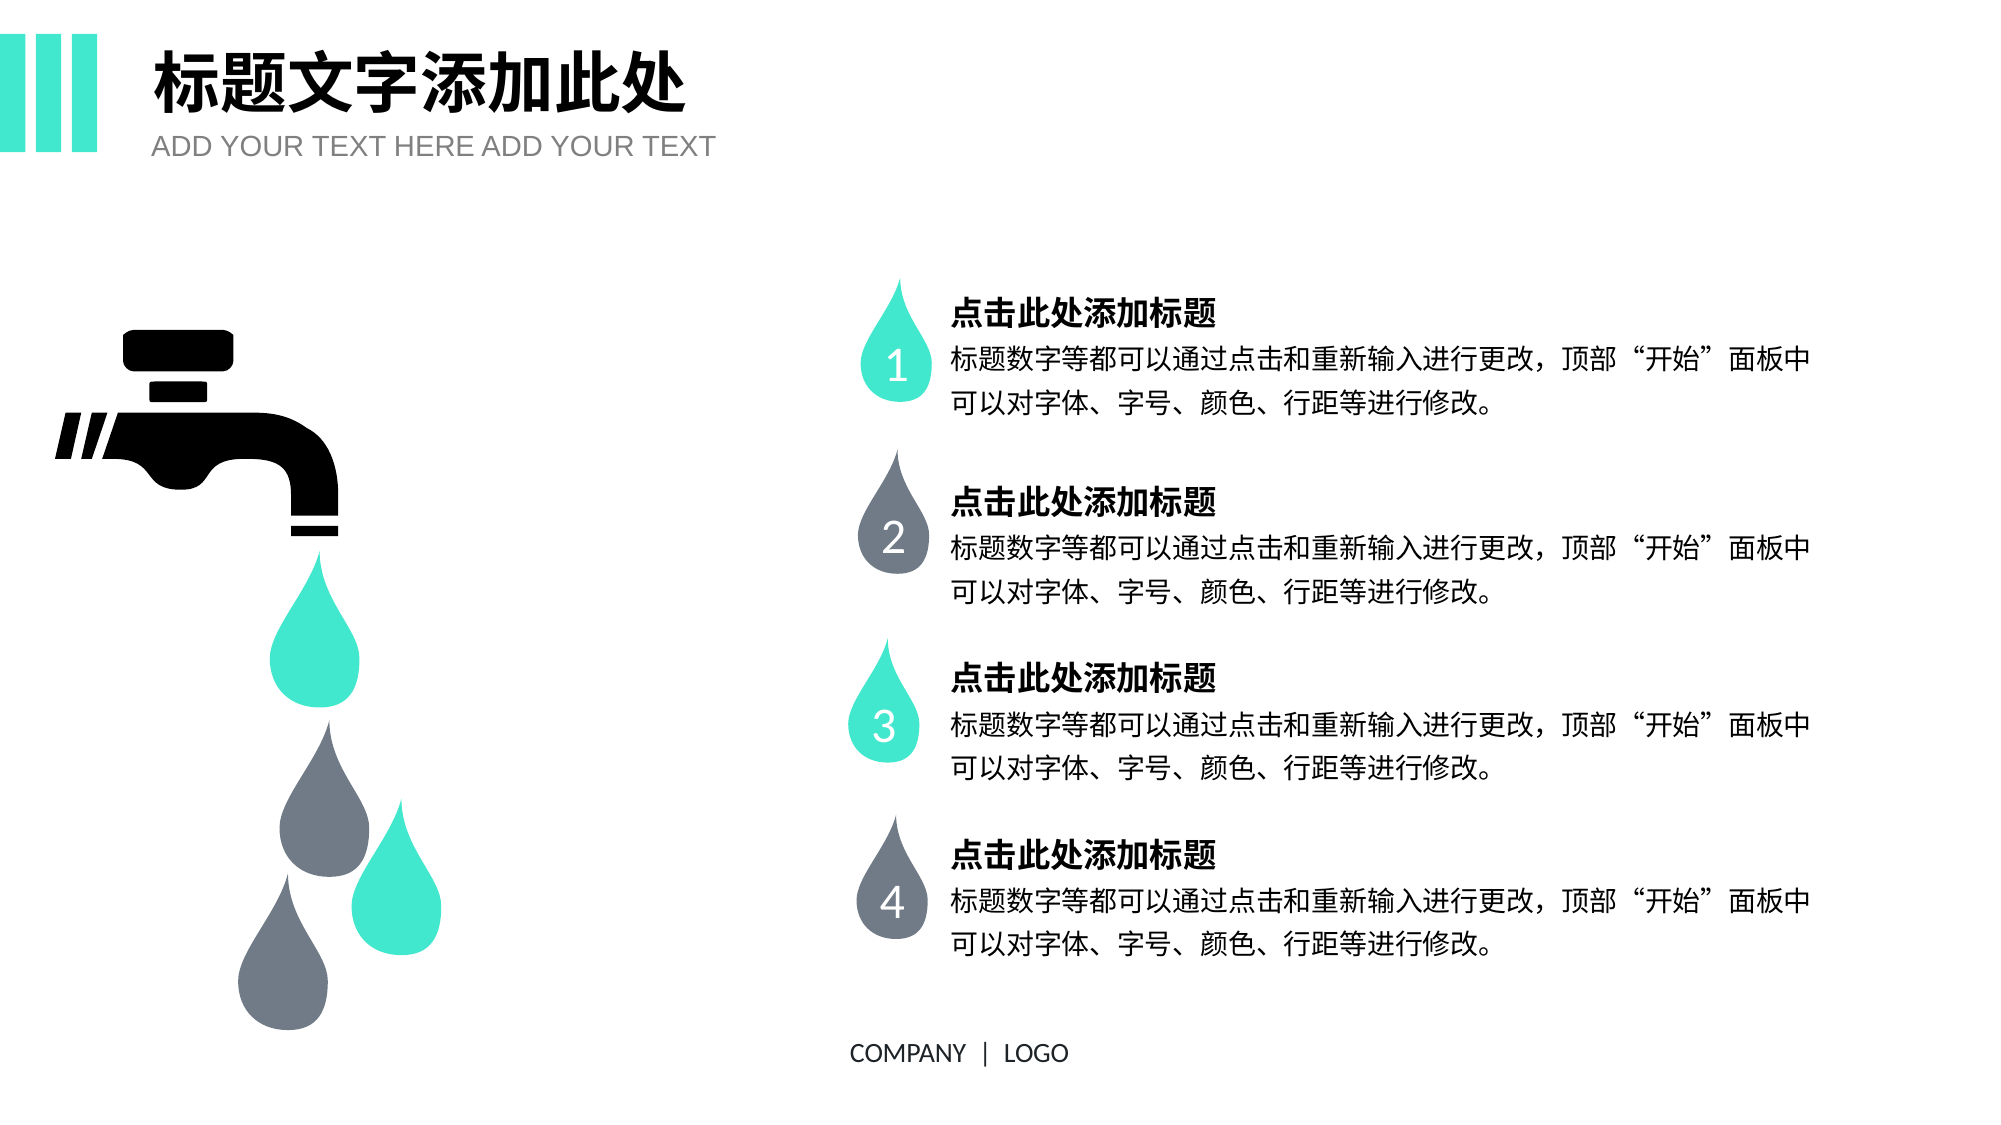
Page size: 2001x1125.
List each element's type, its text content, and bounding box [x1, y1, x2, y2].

text_box [269, 550, 360, 708]
text_box 2 [857, 449, 930, 574]
text_box ADD YOUR TEXT HERE ADD YOUR TEXT [136, 120, 916, 170]
text_box 点击此处添加标题 标题数字等都可以通过点击和重新输入进行更改，顶部“开始”面板中可以对字体、字号、颜色、行距等进行修改。 [935, 638, 1852, 792]
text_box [55, 329, 339, 537]
text_box [71, 33, 98, 153]
text_box 3 [848, 638, 920, 763]
text_box 标题文字添加此处 [139, 33, 703, 120]
text_box 点击此处添加标题 标题数字等都可以通过点击和重新输入进行更改，顶部“开始”面板中可以对字体、字号、颜色、行距等进行修改。 [935, 461, 1852, 616]
text_box 4 [856, 814, 928, 939]
text_box 点击此处添加标题 标题数字等都可以通过点击和重新输入进行更改，顶部“开始”面板中可以对字体、字号、颜色、行距等进行修改。 [935, 814, 1852, 968]
text_box [35, 33, 62, 153]
text_box [0, 33, 26, 153]
text_box [351, 798, 442, 956]
text_box COMPANY | LOGO [835, 1017, 1165, 1076]
text_box 1 [860, 277, 932, 402]
text_box [279, 720, 370, 877]
text_box 点击此处添加标题 标题数字等都可以通过点击和重新输入进行更改，顶部“开始”面板中可以对字体、字号、颜色、行距等进行修改。 [935, 273, 1852, 427]
text_box [238, 873, 328, 1031]
